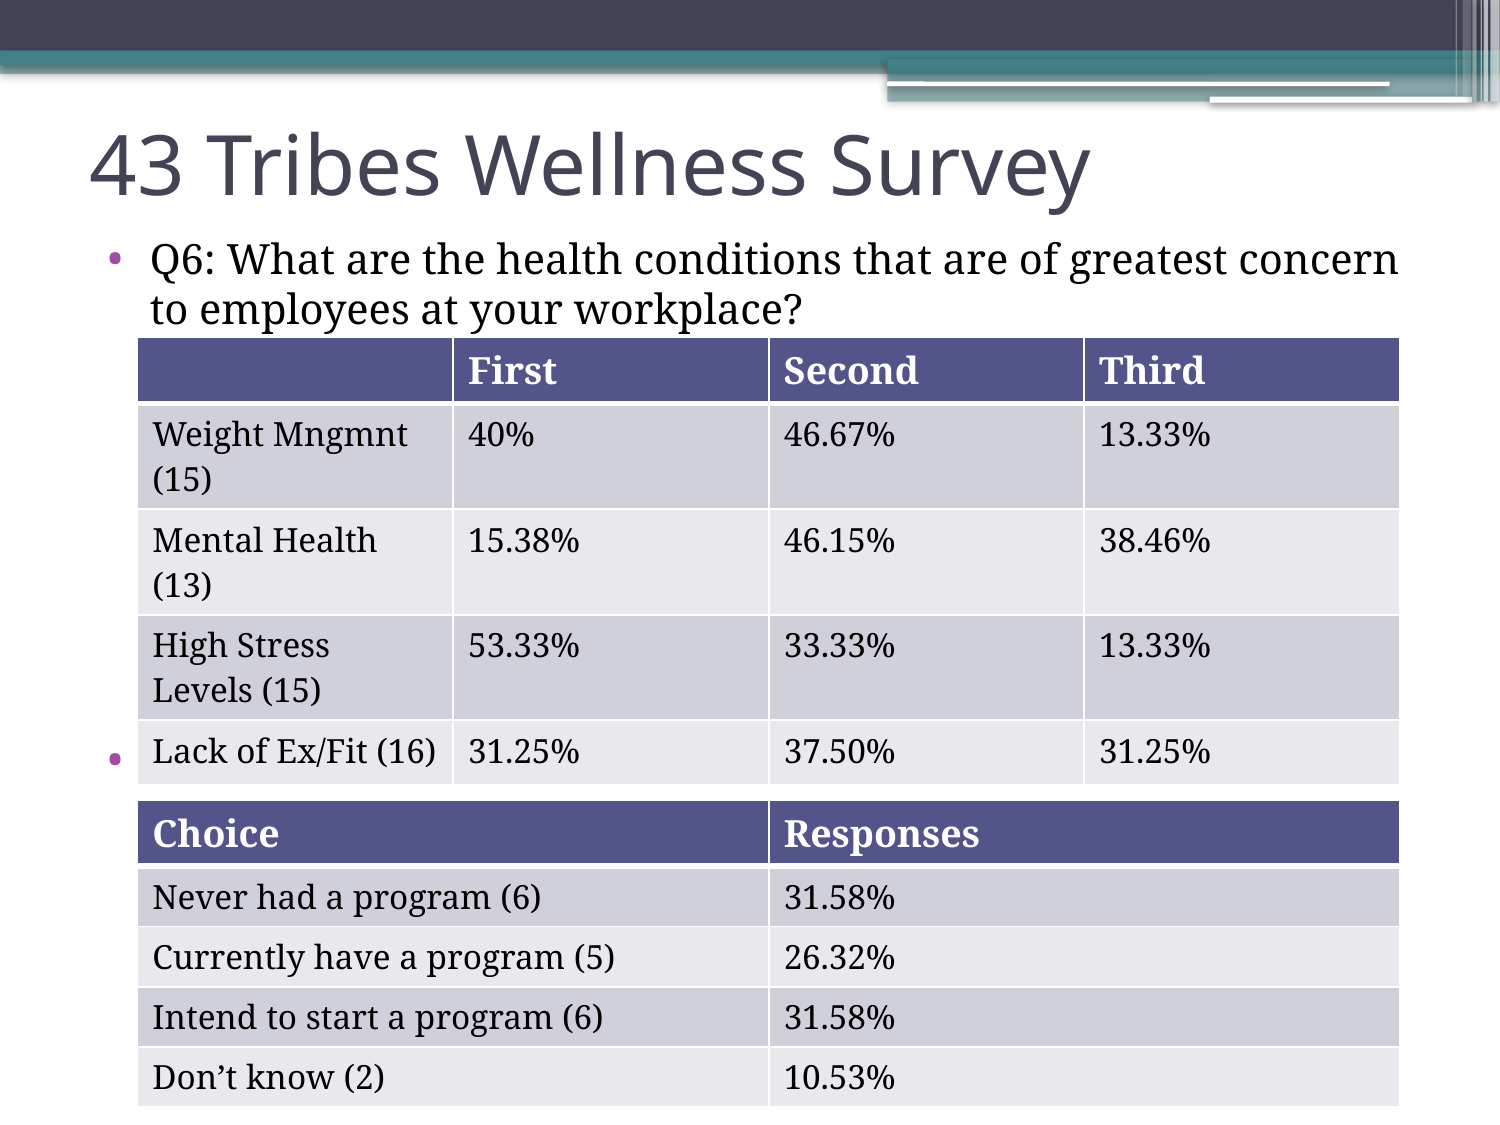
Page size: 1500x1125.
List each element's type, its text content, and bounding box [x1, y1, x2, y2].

table_cell 33.33% [770, 616, 1083, 719]
table_cell 53.33% [454, 616, 768, 719]
table_header Responses [770, 801, 1399, 863]
table_cell 15.38% [454, 510, 768, 614]
title 43 Tribes Wellness Survey [75, 75, 1425, 224]
table_cell 13.33% [1085, 616, 1399, 719]
table_cell 46.67% [770, 406, 1083, 508]
table_cell 26.32% [770, 927, 1399, 986]
table_cell Currently have a program (5) [138, 927, 768, 986]
table_cell High Stress Levels (15) [138, 616, 452, 719]
table_cell 37.50% [770, 721, 1083, 784]
table_header [138, 338, 452, 401]
table_cell 46.15% [770, 510, 1083, 614]
table_cell Never had a program (6) [138, 869, 768, 926]
table_cell 13.33% [1085, 406, 1399, 508]
table_cell Weight Mngmnt (15) [138, 406, 452, 508]
table_cell 31.25% [1085, 721, 1399, 784]
table_header Choice [138, 801, 768, 863]
list Q6: What are the health conditions that are of greatest concern to employees at your workplace? Q7: What is the status of worksite wellness where you work? [75, 224, 1425, 935]
table_header Second [770, 338, 1083, 401]
table_cell Intend to start a program (6) [138, 988, 768, 1046]
table_cell 31.25% [454, 721, 768, 784]
table_cell Don’t know (2) [138, 1048, 768, 1106]
table_cell 38.46% [1085, 510, 1399, 614]
table_cell Lack of Ex/Fit (16) [138, 721, 452, 784]
table_cell Mental Health (13) [138, 510, 452, 614]
table_cell 31.58% [770, 869, 1399, 926]
table_header Third [1085, 338, 1399, 401]
table_cell 31.58% [770, 988, 1399, 1046]
table_cell 10.53% [770, 1048, 1399, 1106]
table_cell 40% [454, 406, 768, 508]
table_header First [454, 338, 768, 401]
